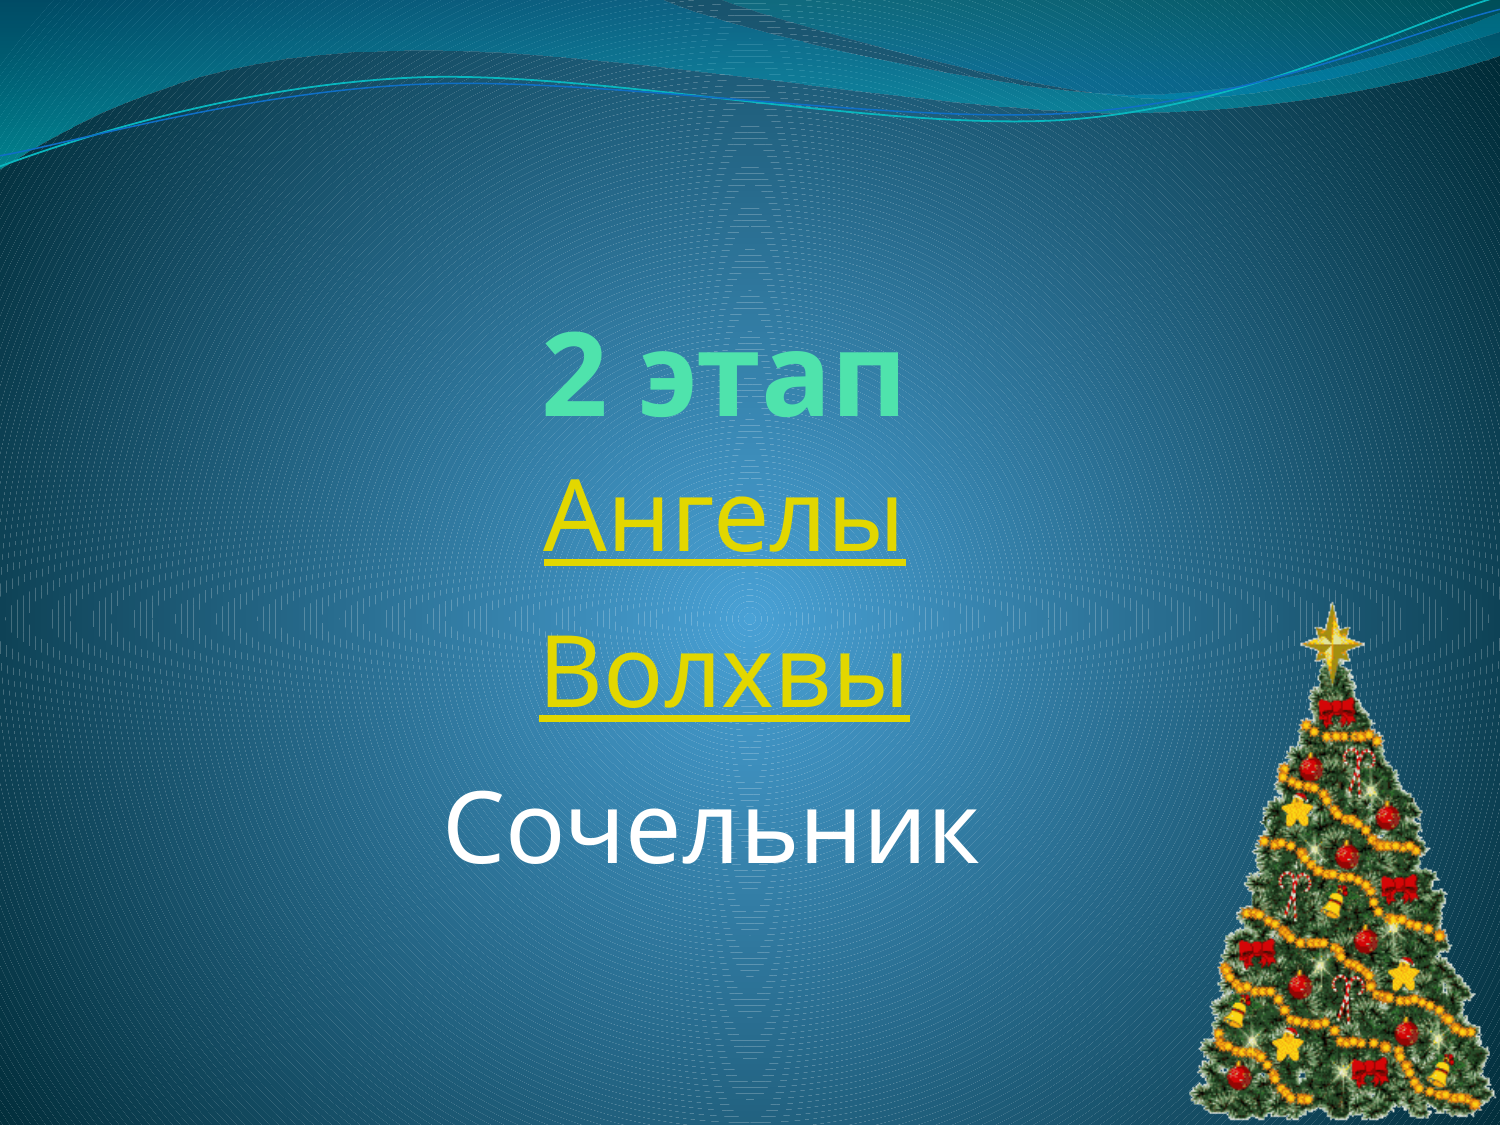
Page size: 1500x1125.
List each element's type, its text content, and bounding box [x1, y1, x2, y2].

list Ангелы Волхвы Сочельник [86, 443, 1362, 692]
title 2 этап [86, 216, 1362, 440]
picture [1163, 593, 1500, 1125]
